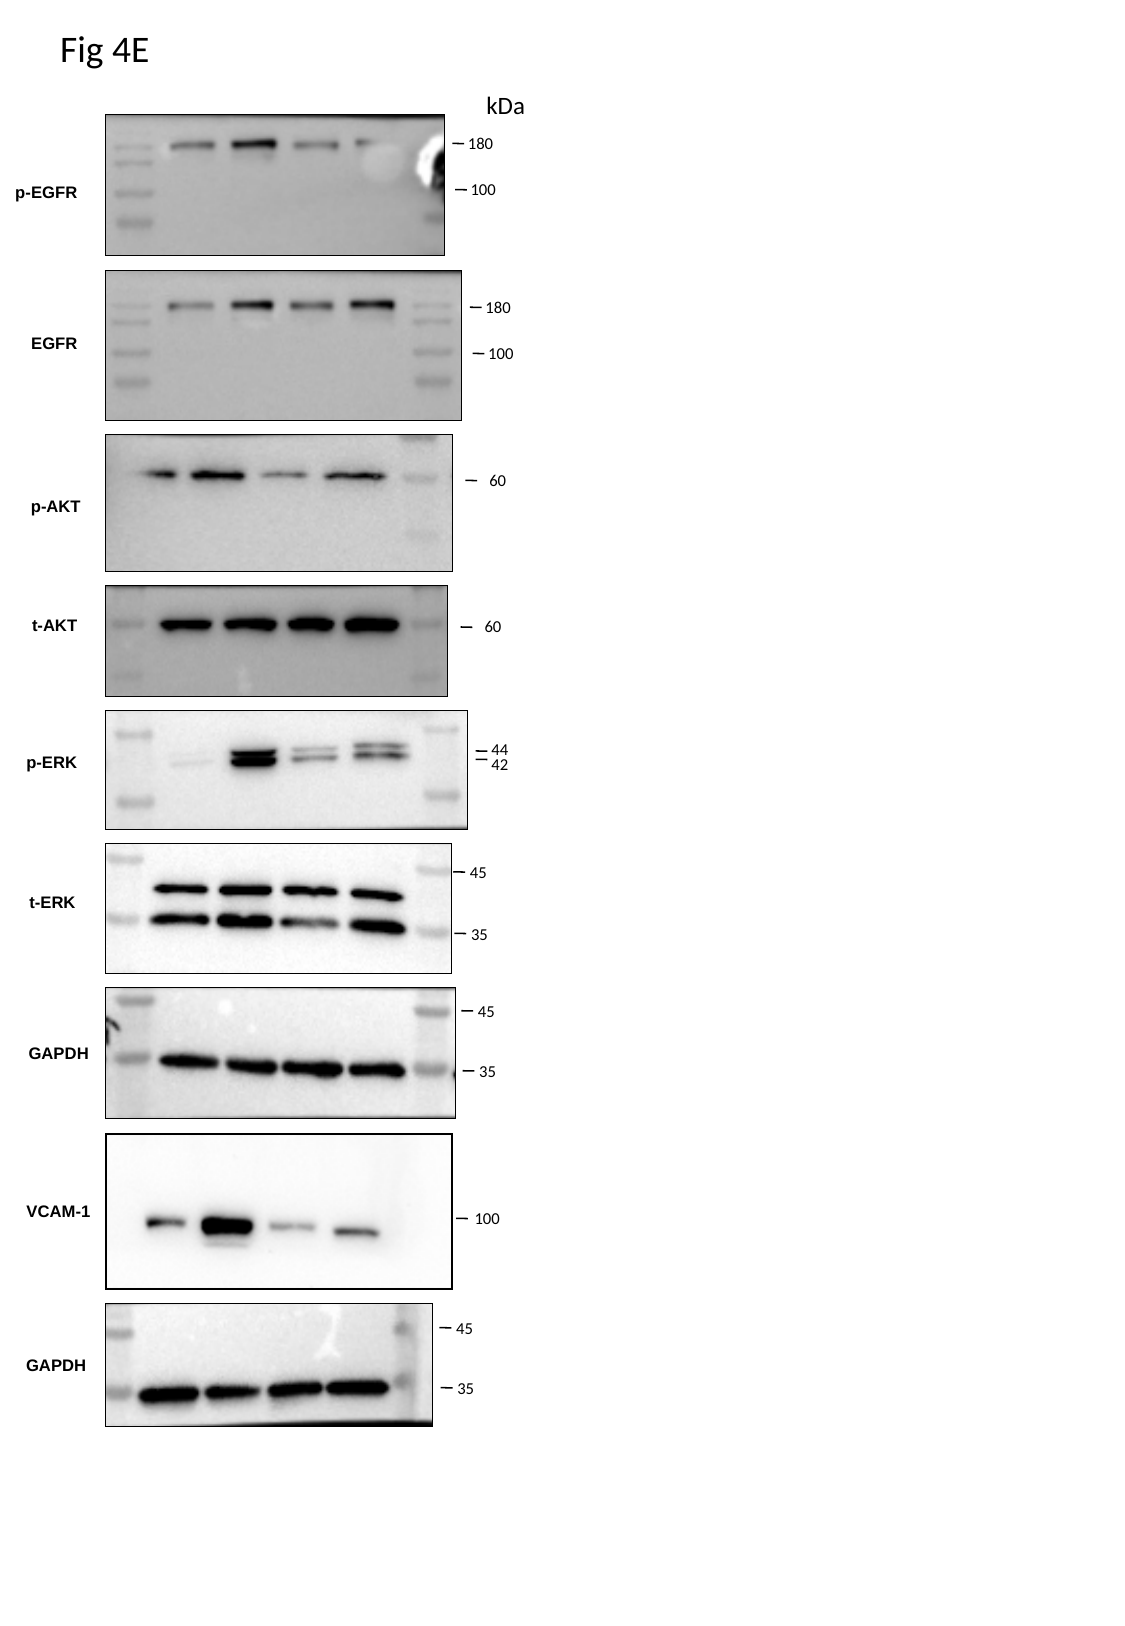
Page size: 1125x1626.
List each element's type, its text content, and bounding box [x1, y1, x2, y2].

text_box kDa [471, 81, 541, 127]
text_box 45 [461, 998, 512, 1024]
picture [105, 987, 456, 1120]
picture [105, 1303, 433, 1427]
text_box 180 [451, 130, 510, 155]
text_box p-AKT [16, 488, 96, 523]
text_box VCAM-1 [11, 1193, 100, 1229]
picture [105, 843, 452, 974]
text_box 35 [438, 1375, 491, 1401]
text_box 45 [438, 1315, 490, 1341]
text_box 100 [458, 1211, 517, 1226]
text_box t-ERK [14, 884, 91, 920]
text_box GAPDH [13, 1035, 100, 1071]
text_box GAPDH [11, 1347, 100, 1383]
text_box p-EGFR [0, 174, 93, 210]
picture [105, 585, 448, 697]
text_box t-AKT [17, 607, 93, 642]
text_box p-ERK [11, 744, 93, 780]
picture [105, 434, 453, 572]
picture [105, 710, 469, 830]
text_box 44 [474, 736, 525, 761]
text_box 60 [452, 614, 518, 639]
text_box 100 [451, 176, 513, 201]
text_box 60 [458, 467, 523, 492]
picture [105, 113, 446, 257]
text_box Fig 4E [45, 17, 165, 77]
text_box 45 [457, 860, 504, 885]
text_box 100 [468, 340, 530, 365]
picture [105, 270, 462, 421]
text_box 35 [461, 1058, 513, 1084]
text_box 180 [468, 294, 528, 319]
text_box EGFR [16, 325, 93, 360]
text_box 35 [457, 921, 505, 946]
text_box 42 [474, 761, 525, 776]
picture [105, 1133, 453, 1290]
